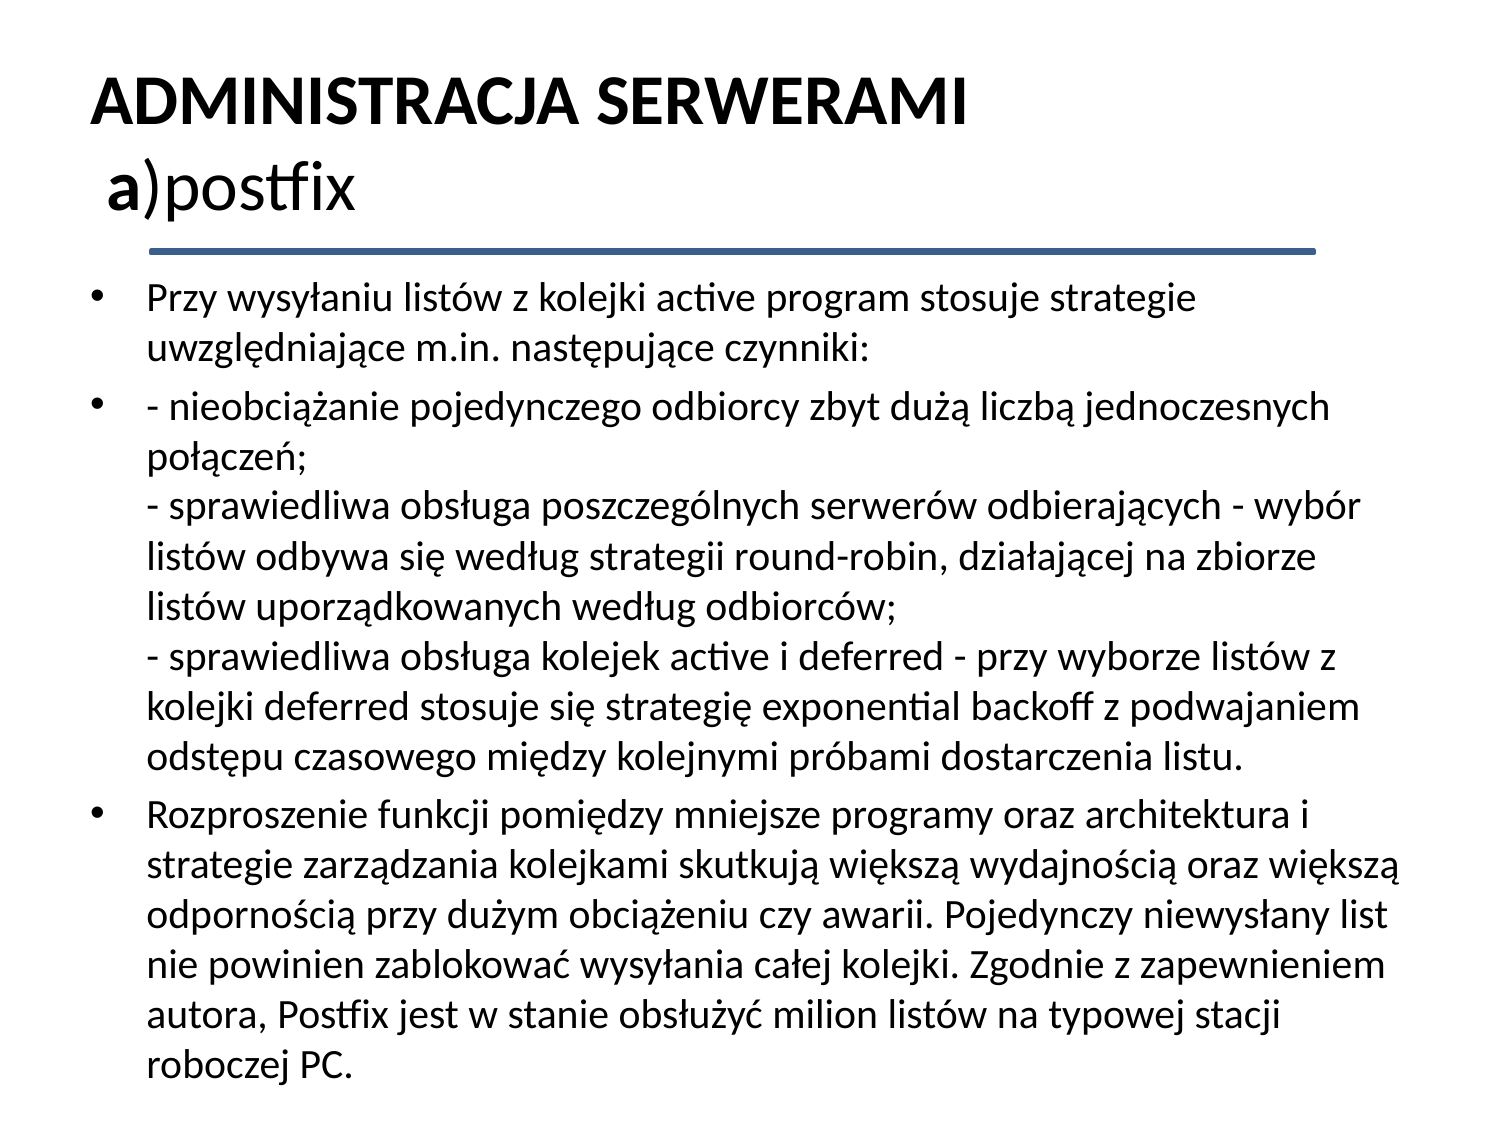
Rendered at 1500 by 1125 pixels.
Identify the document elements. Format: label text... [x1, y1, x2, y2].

title ADMINISTRACJA SERWERAMI a)postfix [75, 45, 1425, 233]
text_box [149, 248, 1316, 255]
list Przy wysyłaniu listów z kolejki active program stosuje strategie uwzględniające m.in. następujące czynniki: - nieobciążanie pojedynczego odbiorcy zbyt dużą liczbą jednoczesnych połączeń; - sprawiedliwa obsługa poszczególnych serwerów odbierających - wybór listów odbywa się według strategii round-robin, działającej na zbiorze listów uporządkowanych według odbiorców; - sprawiedliwa obsługa kolejek active i deferred - przy wyborze listów z kolejki deferred stosuje się strategię exponential backoff z podwajaniem odstępu czasowego między kolejnymi próbami dostarczenia listu. Rozproszenie funkcji pomiędzy mniejsze programy oraz architektura i strategie zarządzania kolejkami skutkują większą wydajnością oraz większą odpornością przy dużym obciążeniu czy awarii. Pojedynczy niewysłany list nie powinien zablokować wysyłania całej kolejki. Zgodnie z zapewnieniem autora, Postfix jest w stanie obsłużyć milion listów na typowej stacji roboczej PC. [75, 262, 1425, 1125]
